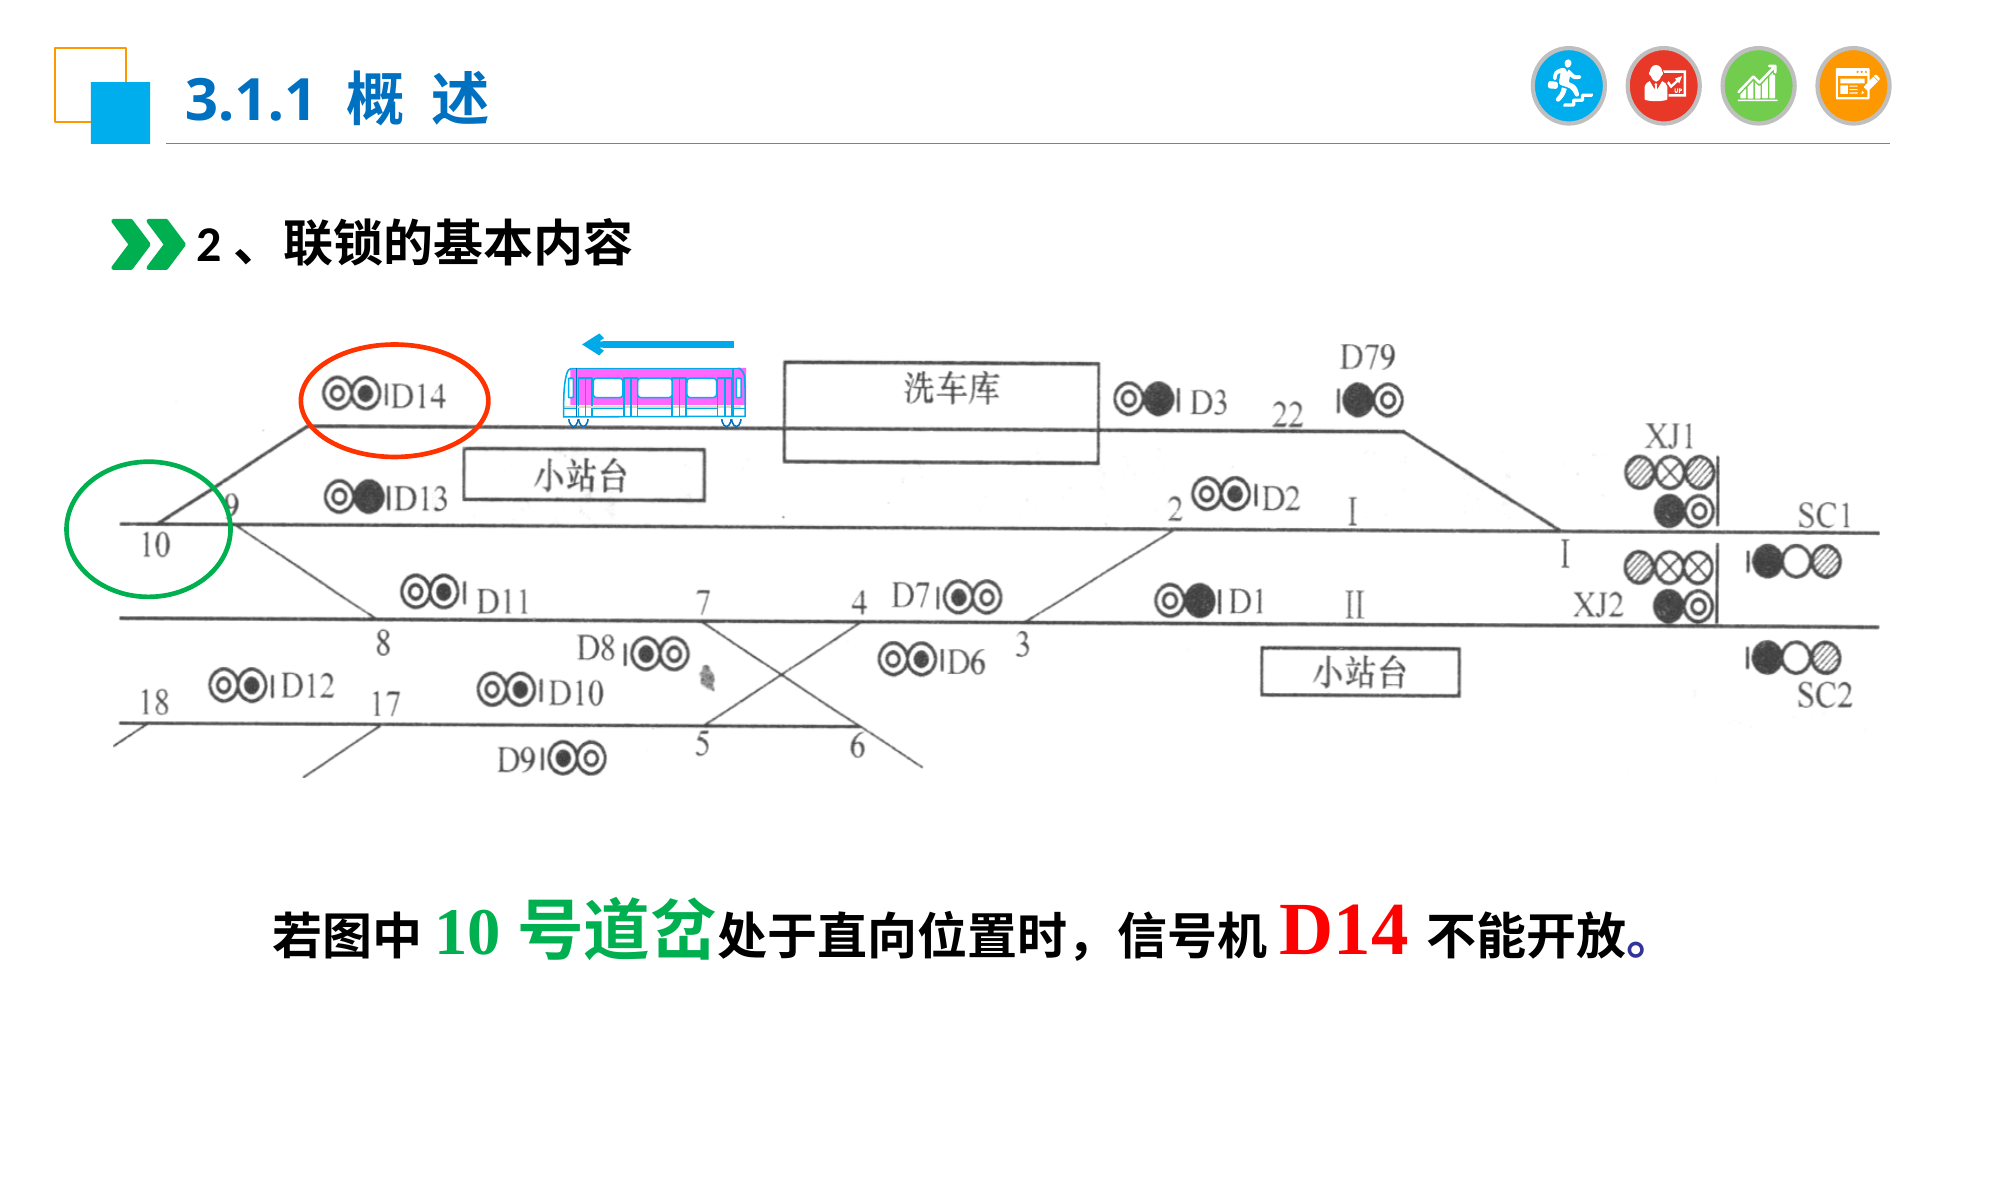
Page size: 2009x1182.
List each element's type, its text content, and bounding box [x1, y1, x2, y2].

text_box 若图中10号道岔处于直向位置时，信号机D14不能开放。 [89, 871, 1860, 977]
text_box [66, 470, 109, 589]
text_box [113, 203, 646, 280]
text_box 3.1.1 概 述 [164, 51, 511, 142]
picture [113, 344, 1880, 779]
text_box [558, 367, 747, 427]
